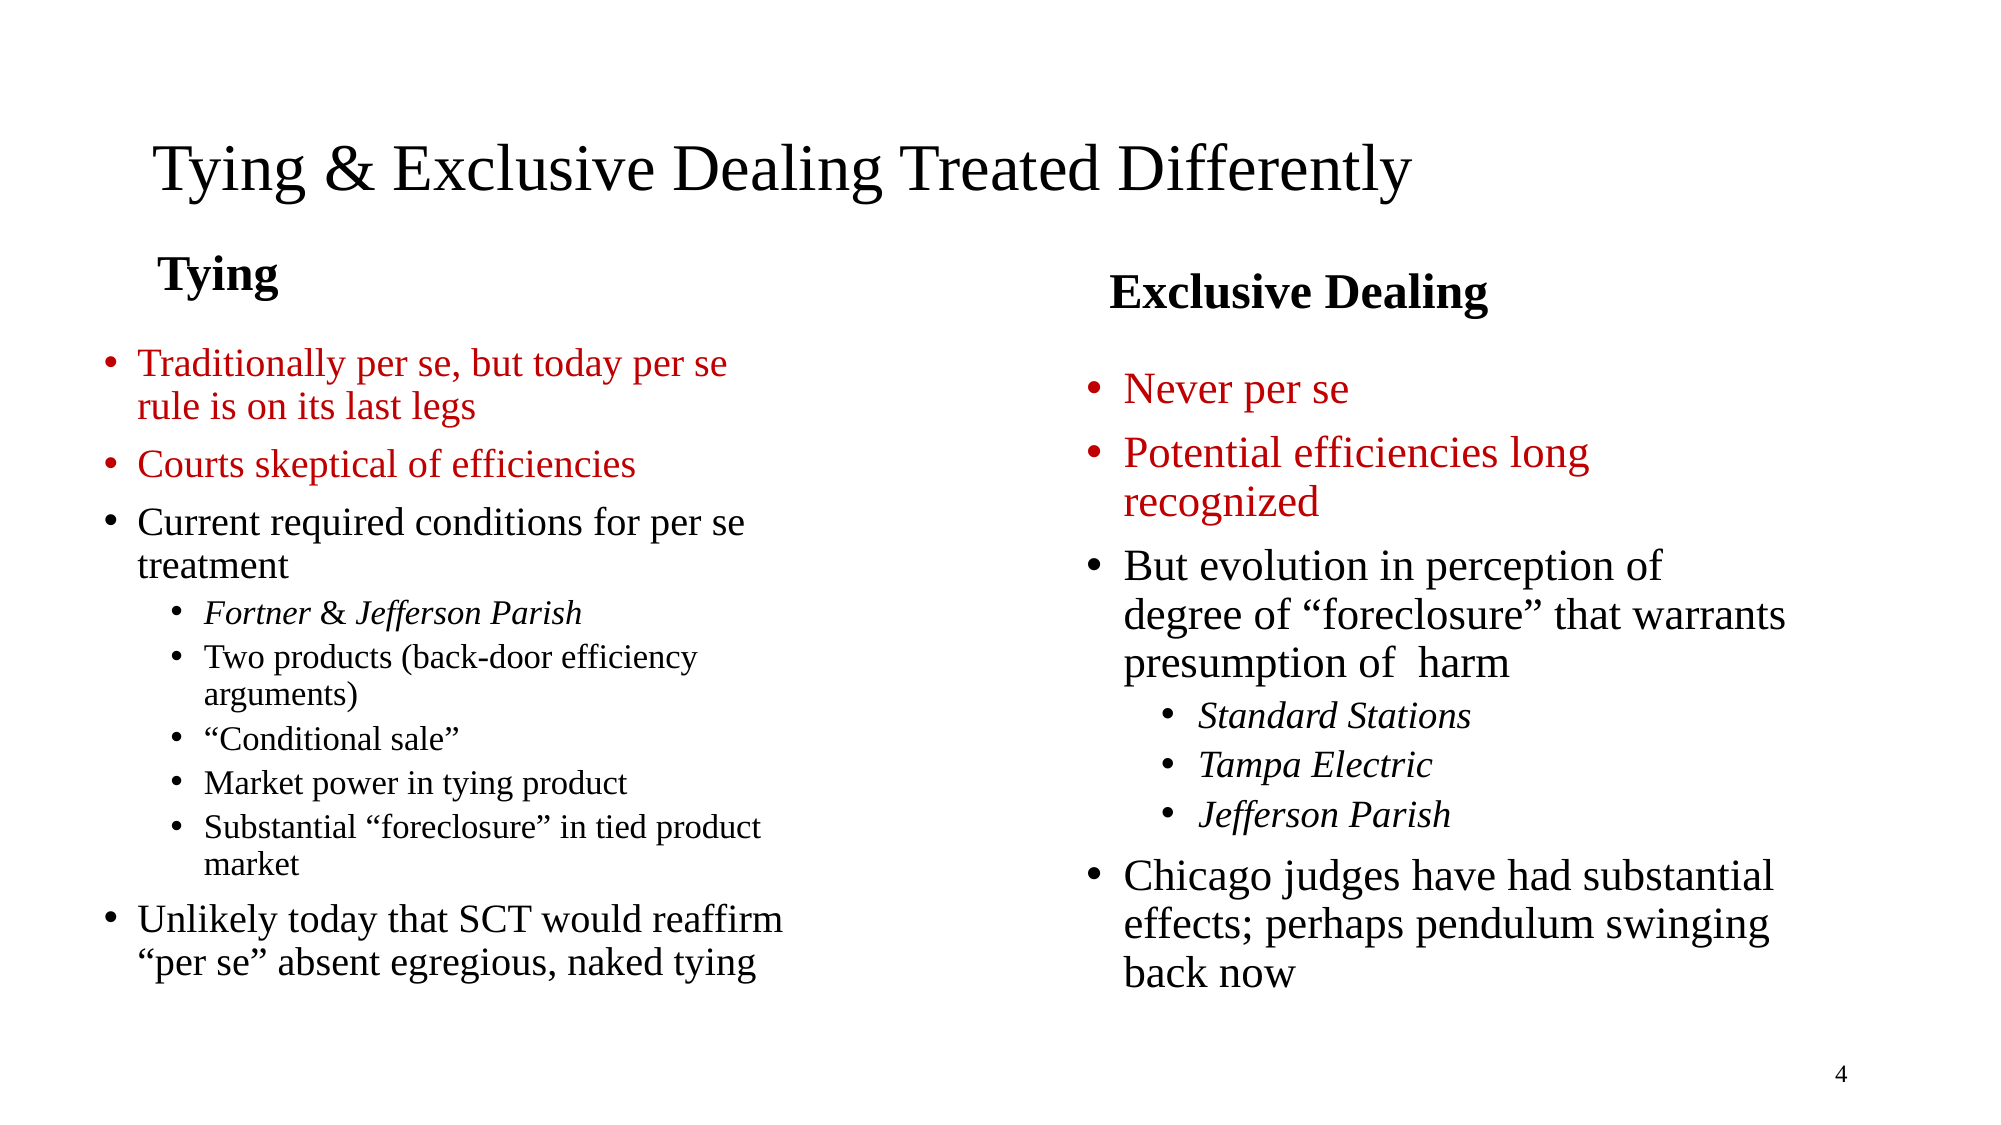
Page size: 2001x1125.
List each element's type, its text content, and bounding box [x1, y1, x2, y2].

list Exclusive Dealing [1094, 191, 1941, 327]
title Tying & Exclusive Dealing Treated Differently [137, 59, 1863, 278]
list Never per se Potential efficiencies long recognized But evolution in perception of degree of “foreclosure” that warrants presumption of harm Standard Stations Tampa Electric Jefferson Parish Chicago judges have had substantial effects; perhaps pendulum swinging back now [1071, 357, 1805, 1006]
slide_number 4 [1412, 1042, 1863, 1103]
list Traditionally per se, but today per se rule is on its last legs Courts skeptical of efficiencies Current required conditions for per se treatment Fortner & Jefferson Parish Two products (back-door efficiency arguments) “Conditional sale” Market power in tying product Substantial “foreclosure” in tied product market Unlikely today that SCT would reaffirm “per se” absent egregious, naked tying [88, 334, 800, 1060]
list Tying [142, 173, 993, 309]
